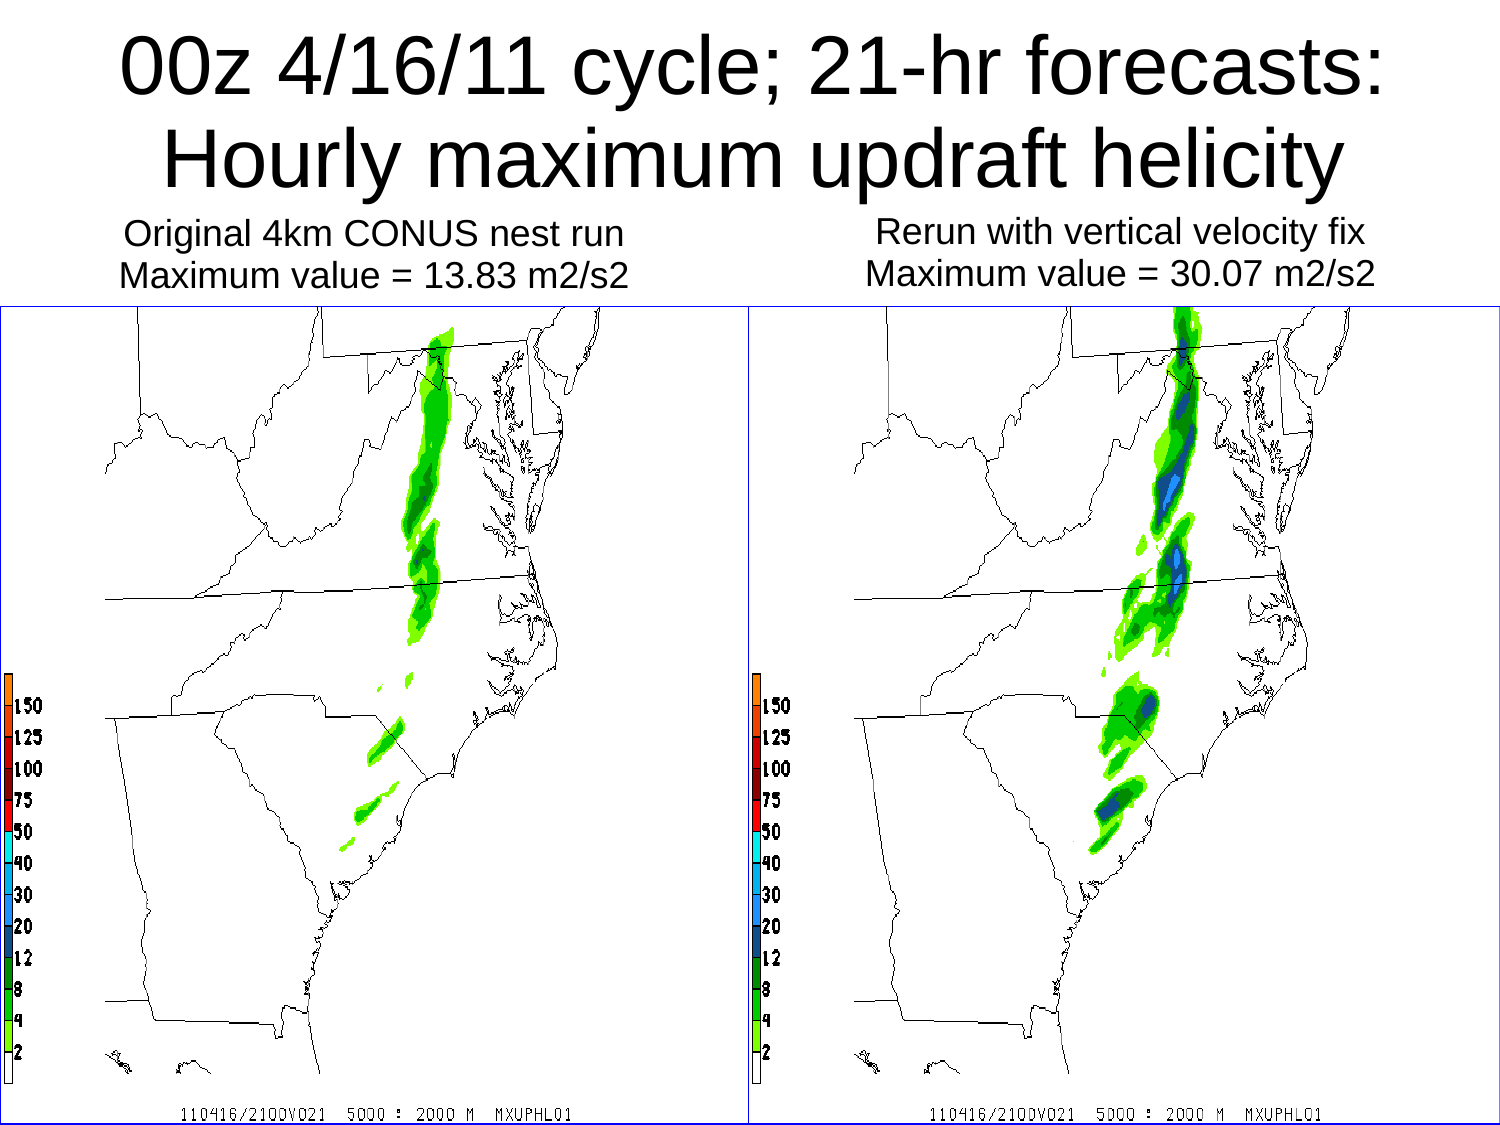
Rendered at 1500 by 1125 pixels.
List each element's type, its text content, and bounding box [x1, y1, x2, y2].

text_box Rerun with vertical velocity fix Maximum value = 30.07 m2/s2 [884, 204, 1357, 304]
title 00z 4/16/11 cycle; 21-hr forecasts: Hourly maximum updraft helicity [78, 14, 1429, 206]
picture [0, 305, 1500, 1125]
text_box Original 4km CONUS nest run Maximum value = 13.83 m2/s2 [136, 204, 613, 290]
